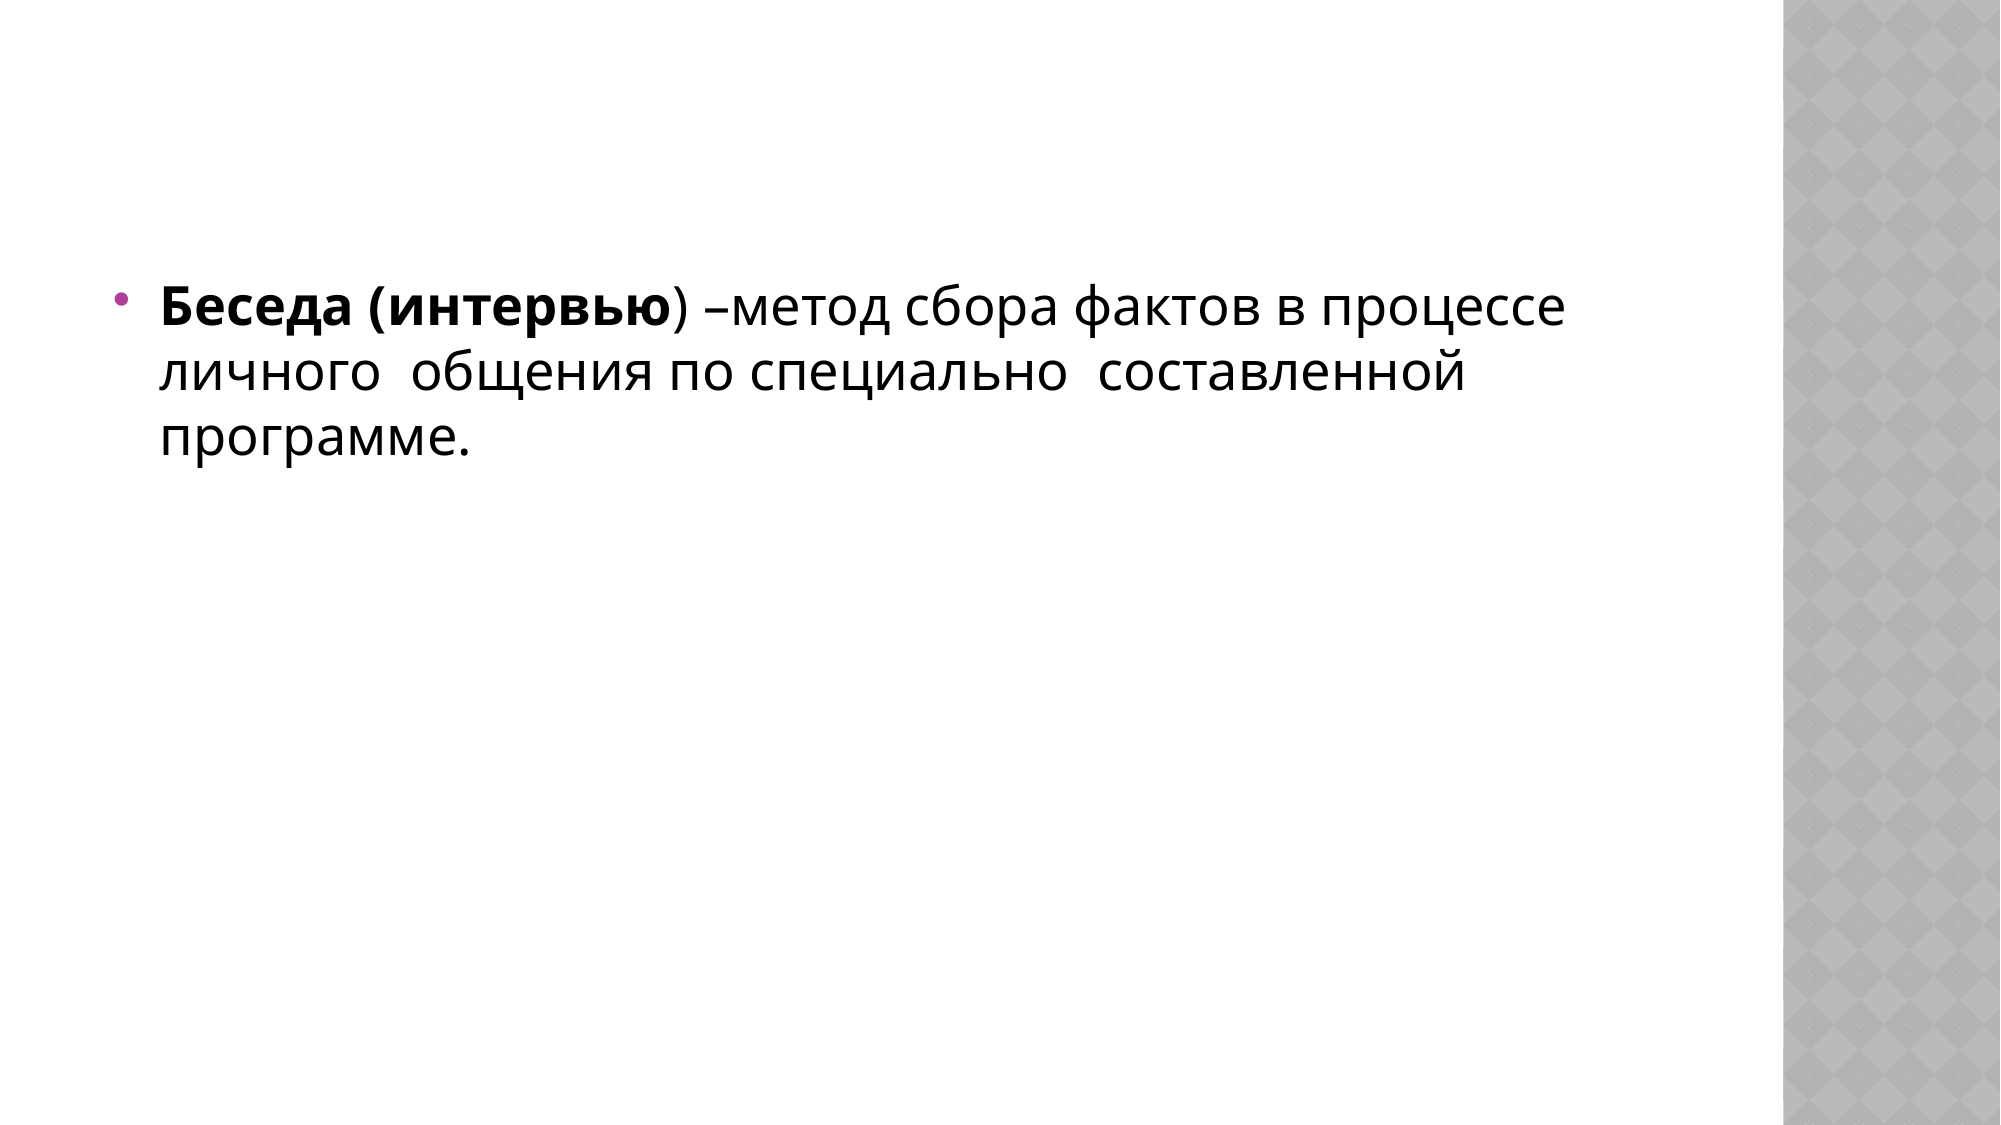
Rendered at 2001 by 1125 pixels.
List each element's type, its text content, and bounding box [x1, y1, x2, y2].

list Беседа (интервью) –метод сбора фактов в процессе личного общения по специально составленной программе. [99, 264, 1684, 1059]
